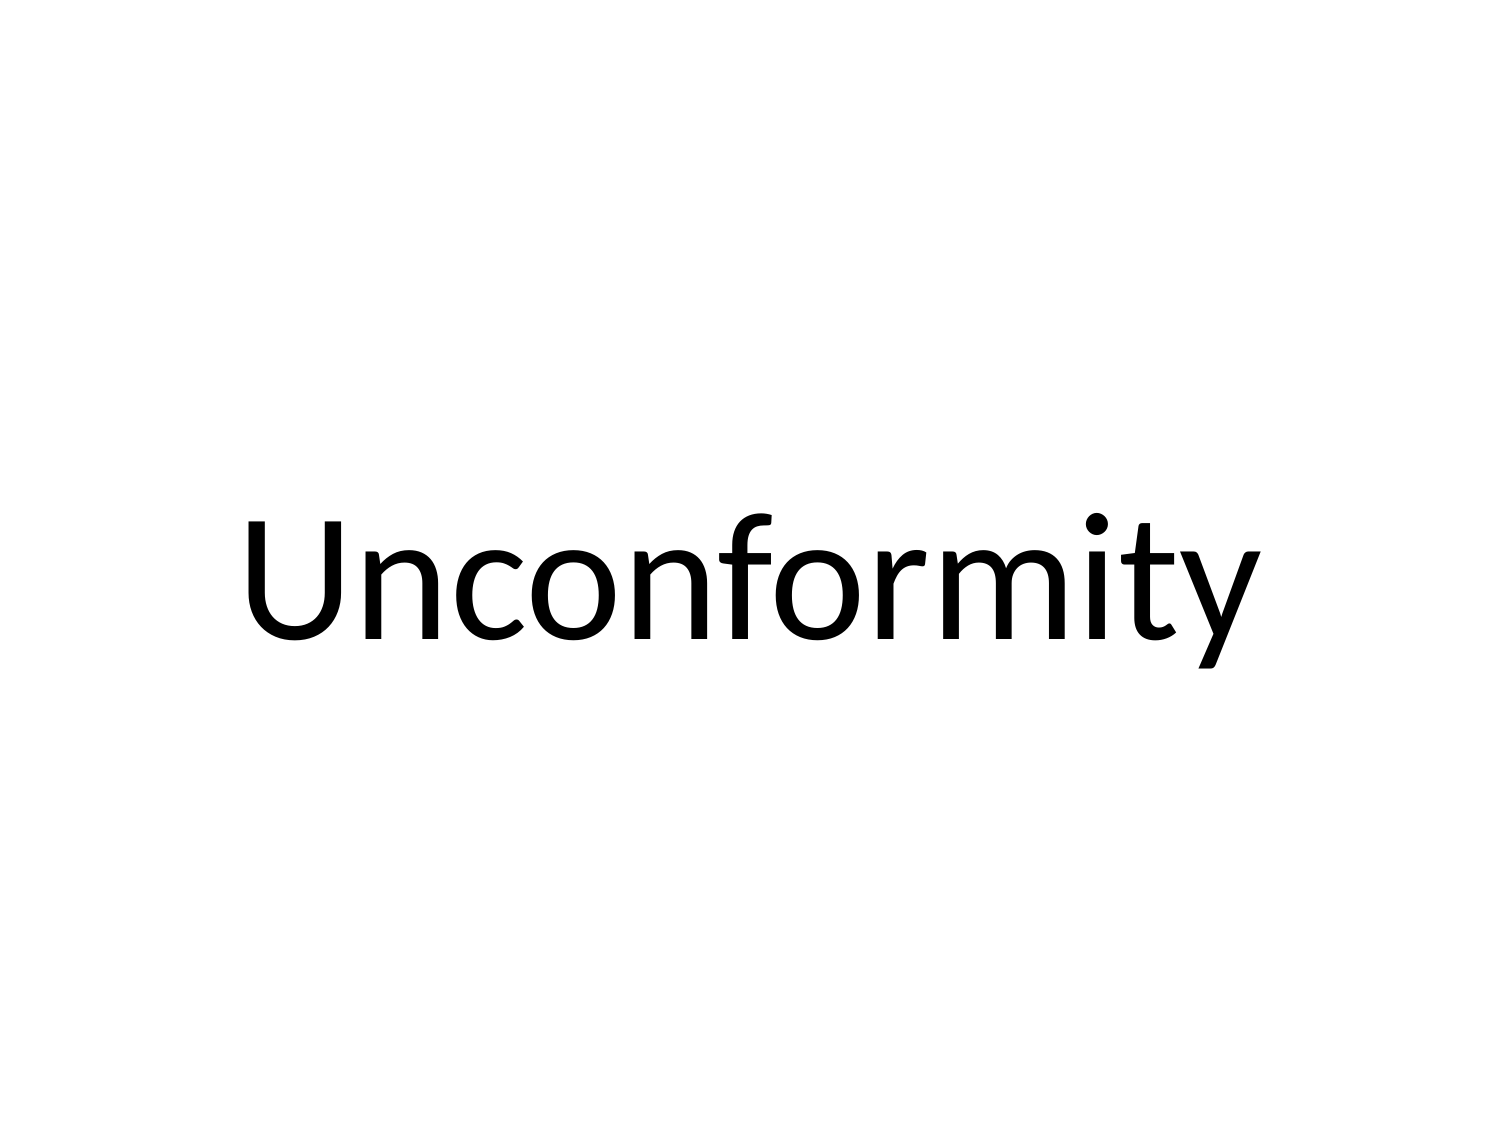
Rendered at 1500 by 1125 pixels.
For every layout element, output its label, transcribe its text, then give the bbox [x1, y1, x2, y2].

title Unconformity [75, 45, 1425, 1088]
